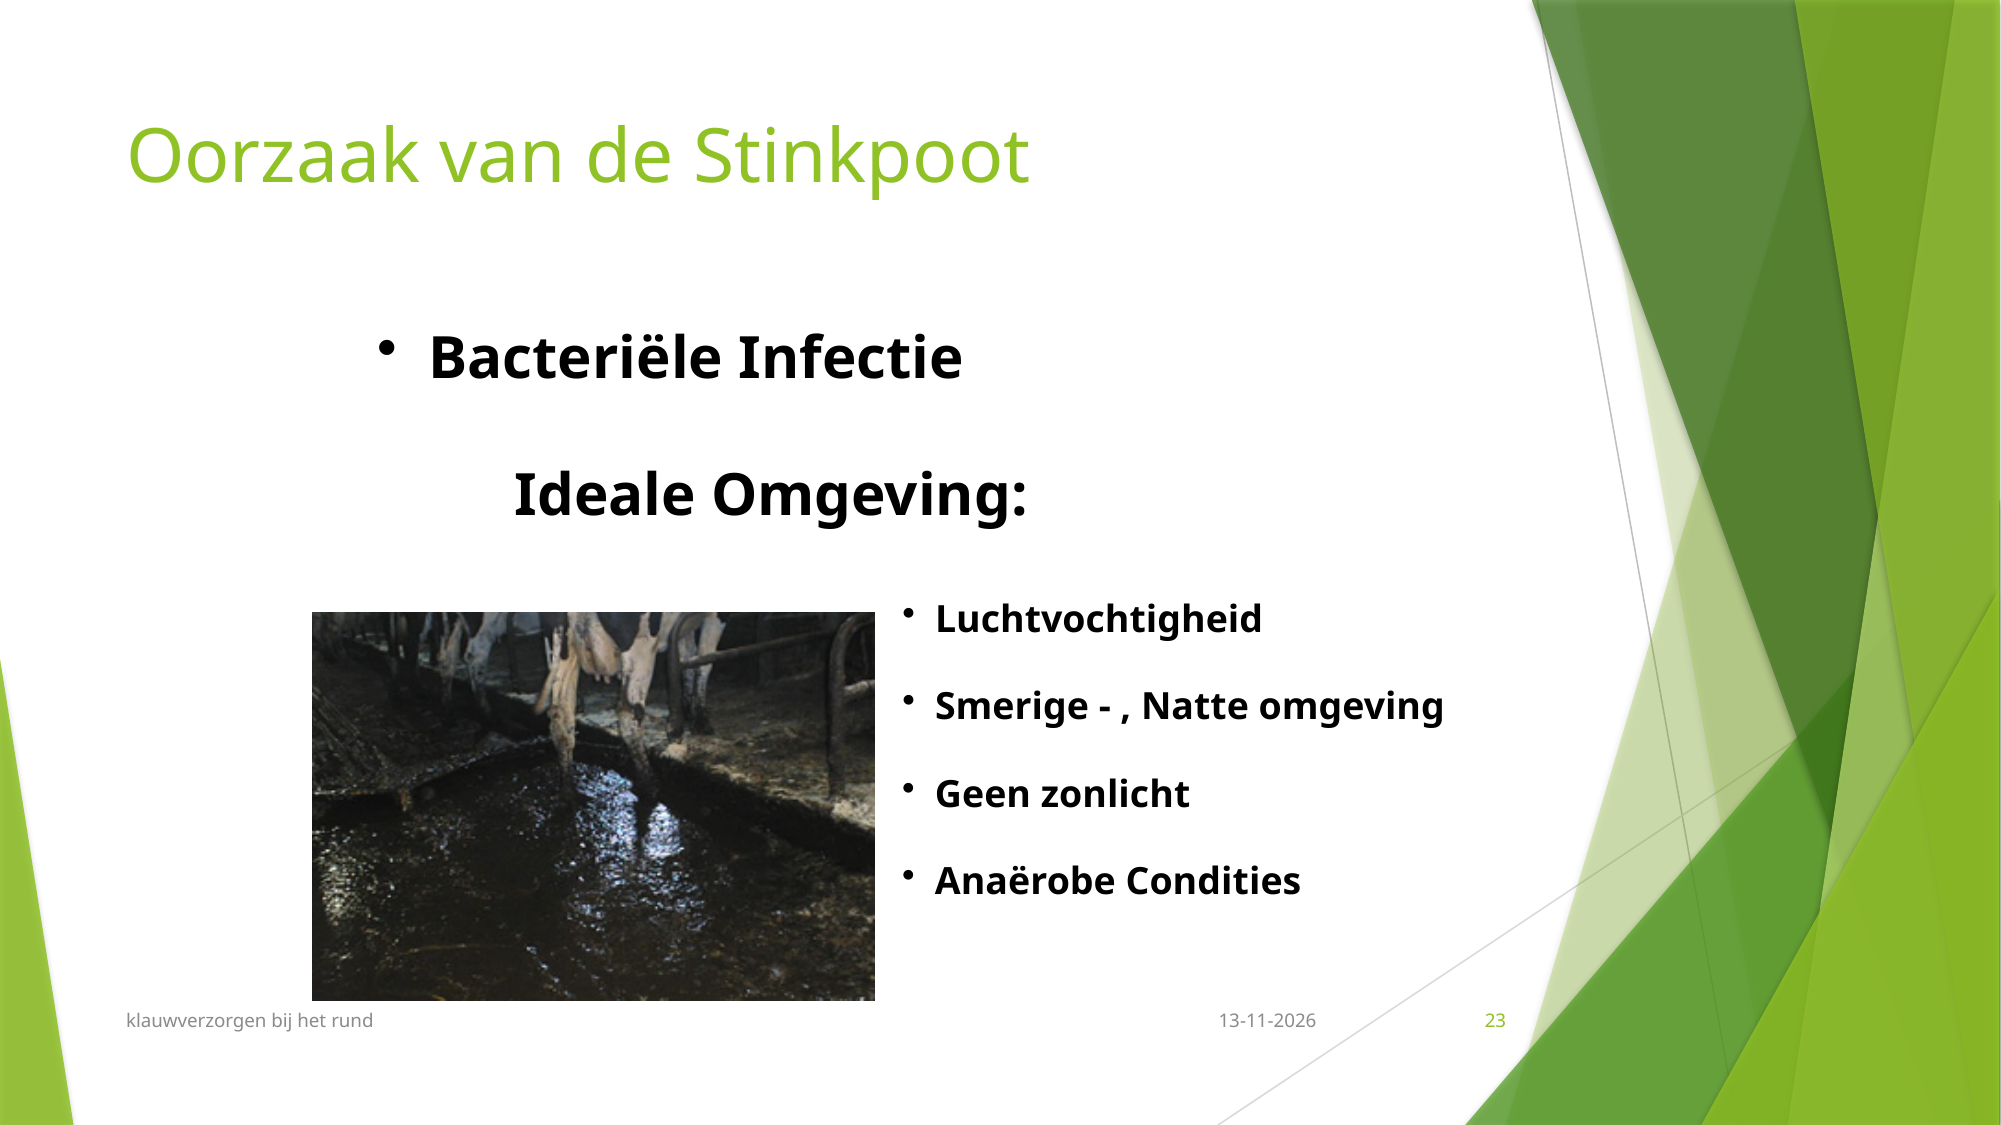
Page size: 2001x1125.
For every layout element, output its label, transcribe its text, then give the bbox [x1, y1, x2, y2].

text_box Luchtvochtigheid [887, 587, 1688, 648]
slide_number 23 [1409, 991, 1522, 1051]
picture [311, 611, 876, 1001]
text_box Anaërobe Condities [887, 849, 1775, 910]
title Oorzaak van de Stinkpoot [111, 99, 1522, 317]
text_box Ideale Omgeving: [500, 450, 1125, 535]
text_box Geen zonlicht [887, 762, 1713, 823]
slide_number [1181, 991, 1332, 1051]
text_box Bacteriële Infectie [362, 312, 1028, 398]
text_box Smerige - , Natte omgeving [887, 674, 1738, 735]
footer klauwverzorgen bij het rund [111, 991, 1145, 1051]
